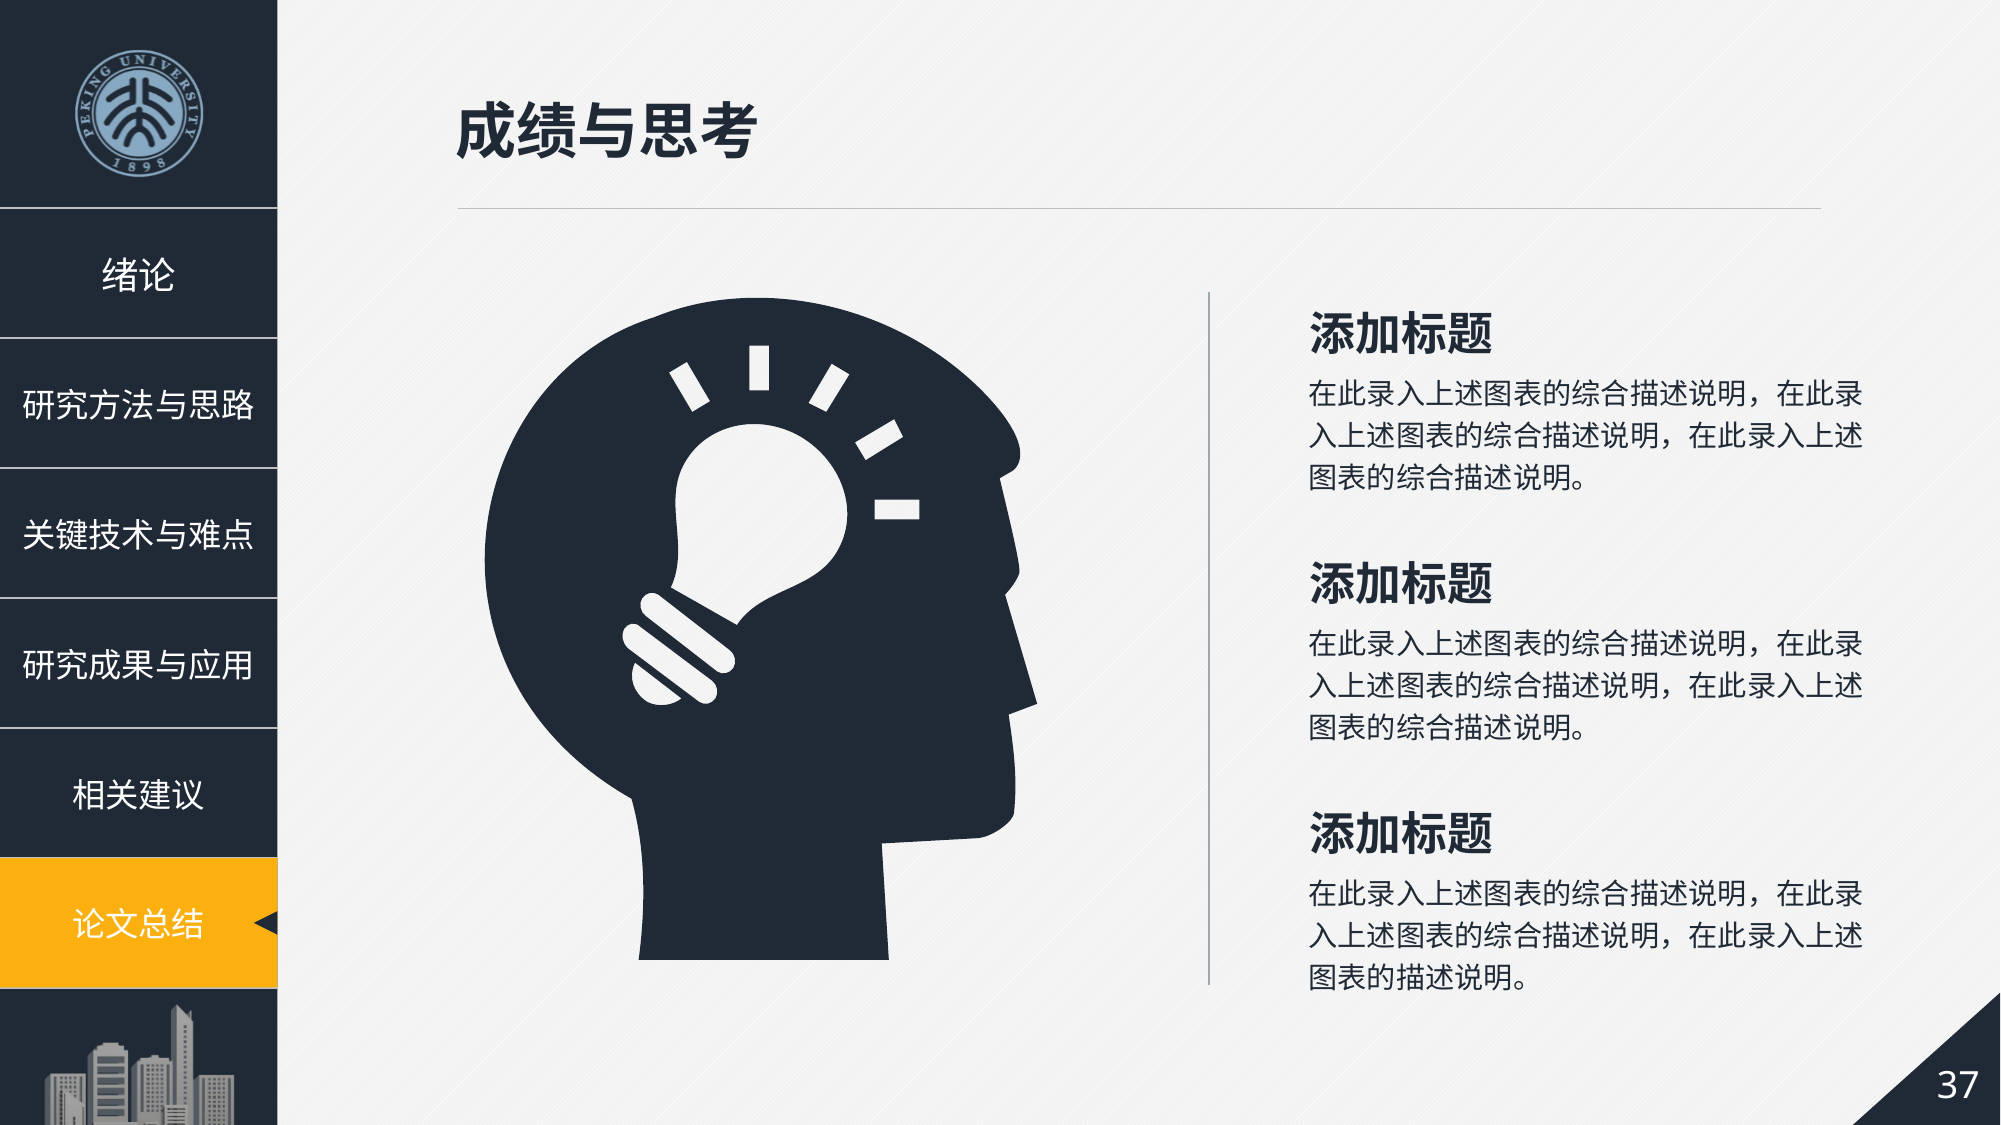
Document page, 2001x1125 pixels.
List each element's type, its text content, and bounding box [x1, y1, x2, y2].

picture [16, 1004, 260, 1125]
text_box 添加标题 [1294, 797, 1508, 860]
text_box 添加标题 [1294, 547, 1508, 610]
text_box 在此录入上述图表的综合描述说明，在此录入上述图表的综合描述说明，在此录入上述图表的描述说明。 [1293, 860, 1888, 1002]
text_box 添加标题 [1294, 297, 1508, 360]
text_box [484, 297, 1038, 960]
text_box 在此录入上述图表的综合描述说明，在此录入上述图表的综合描述说明，在此录入上述图表的综合描述说明。 [1293, 610, 1888, 752]
text_box 成绩与思考 [440, 84, 777, 173]
text_box 在此录入上述图表的综合描述说明，在此录入上述图表的综合描述说明，在此录入上述图表的综合描述说明。 [1293, 360, 1888, 502]
